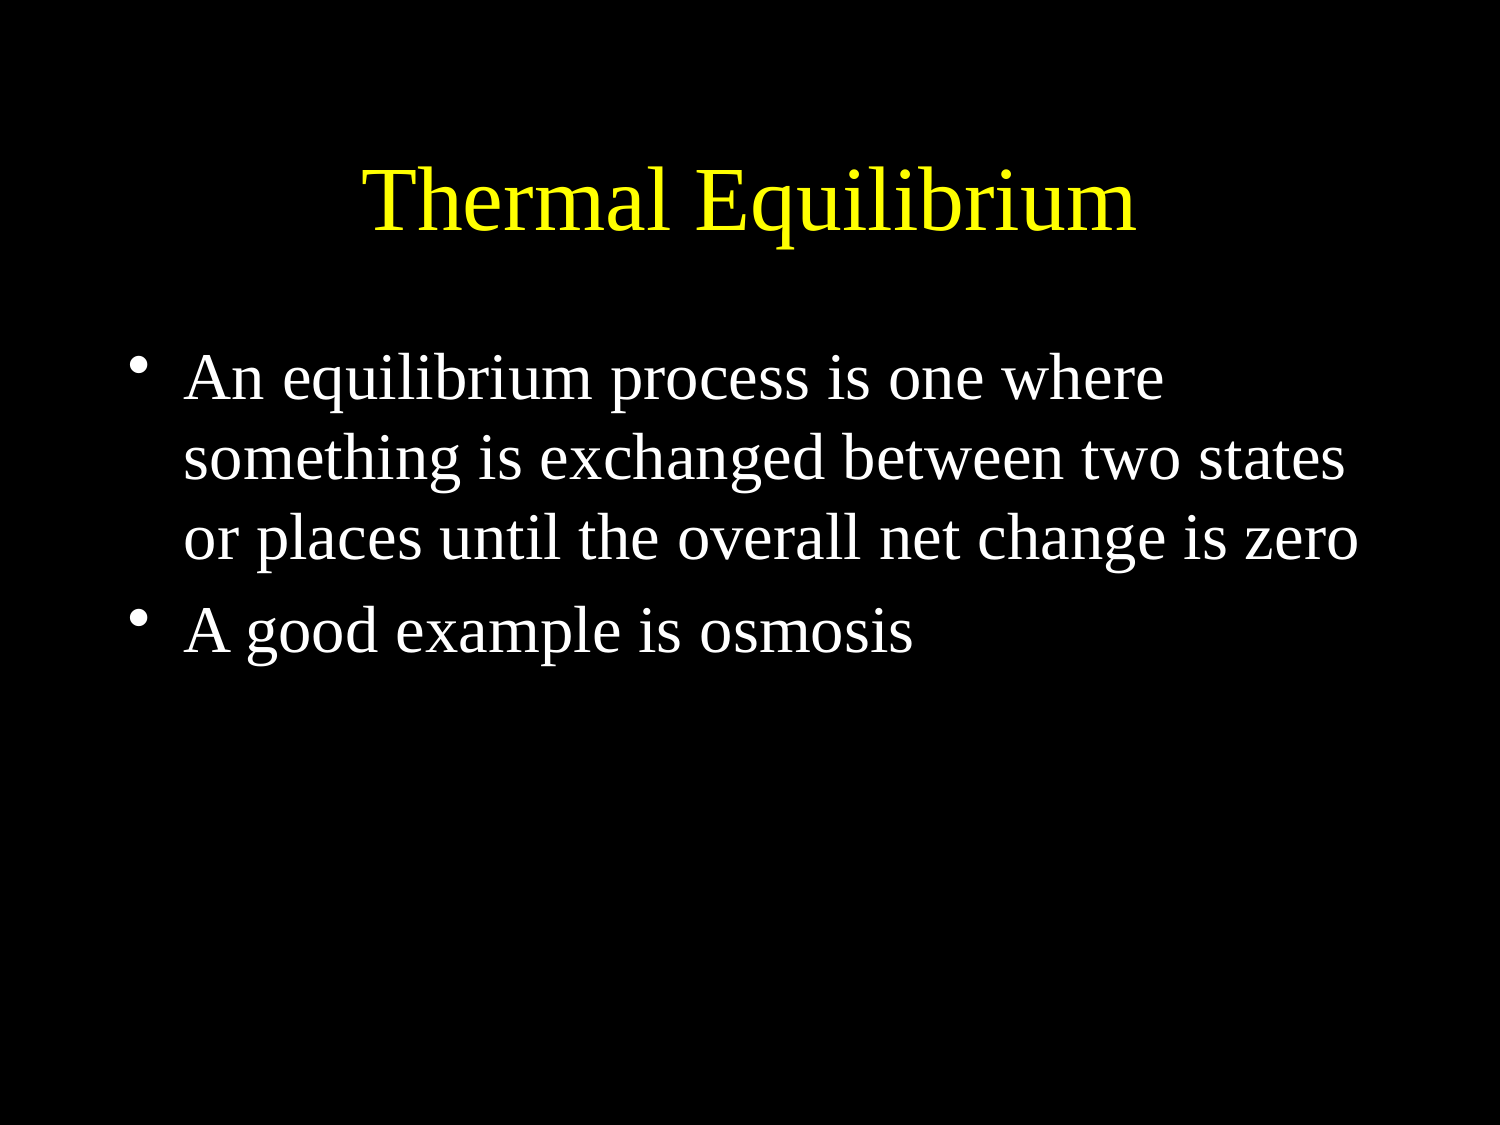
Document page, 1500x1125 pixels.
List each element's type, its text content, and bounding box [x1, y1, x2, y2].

title Thermal Equilibrium [112, 99, 1388, 288]
list An equilibrium process is one where something is exchanged between two states or places until the overall net change is zero A good example is osmosis [112, 324, 1388, 1000]
